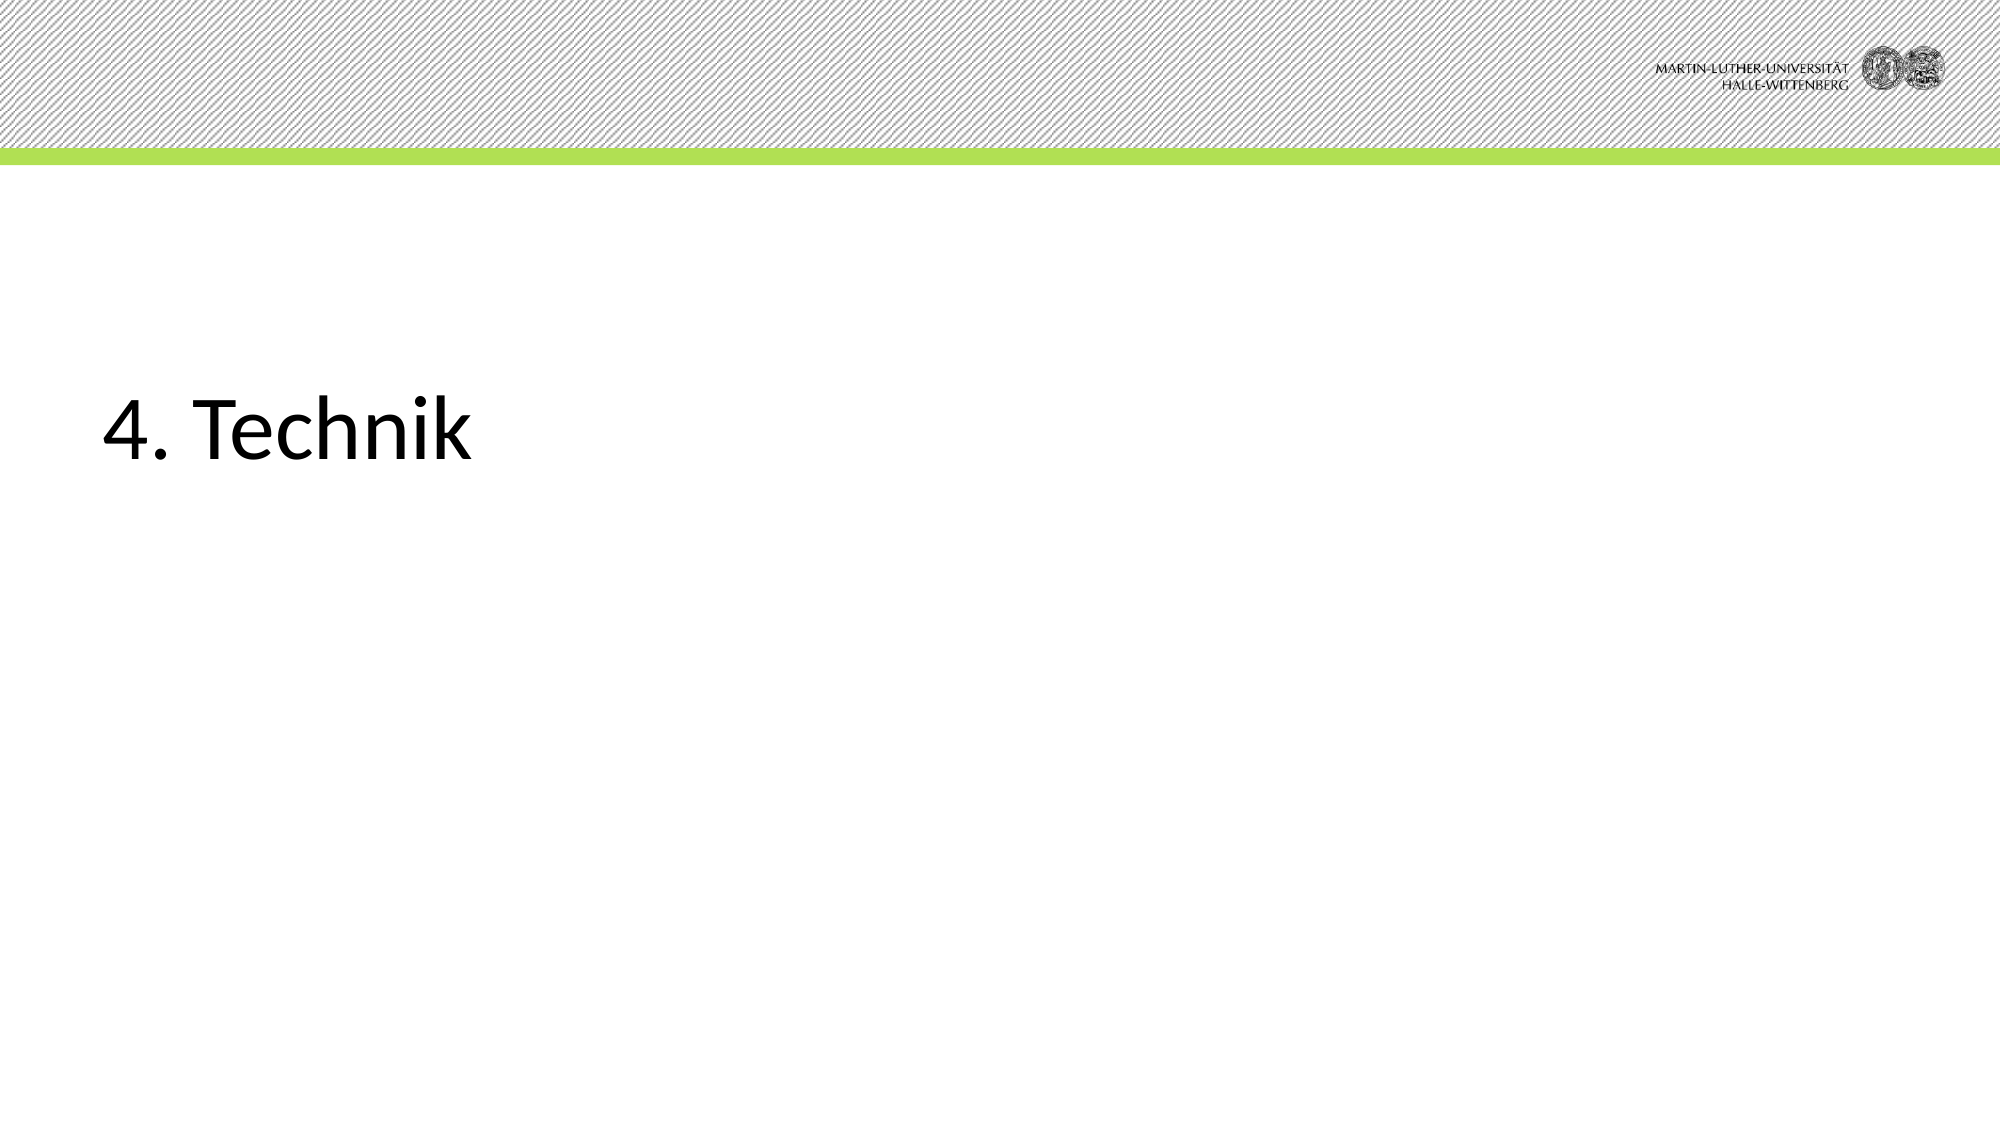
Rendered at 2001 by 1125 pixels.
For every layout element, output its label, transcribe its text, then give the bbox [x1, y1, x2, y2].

picture [0, 0, 2000, 148]
title 4. Technik [102, 244, 1876, 615]
